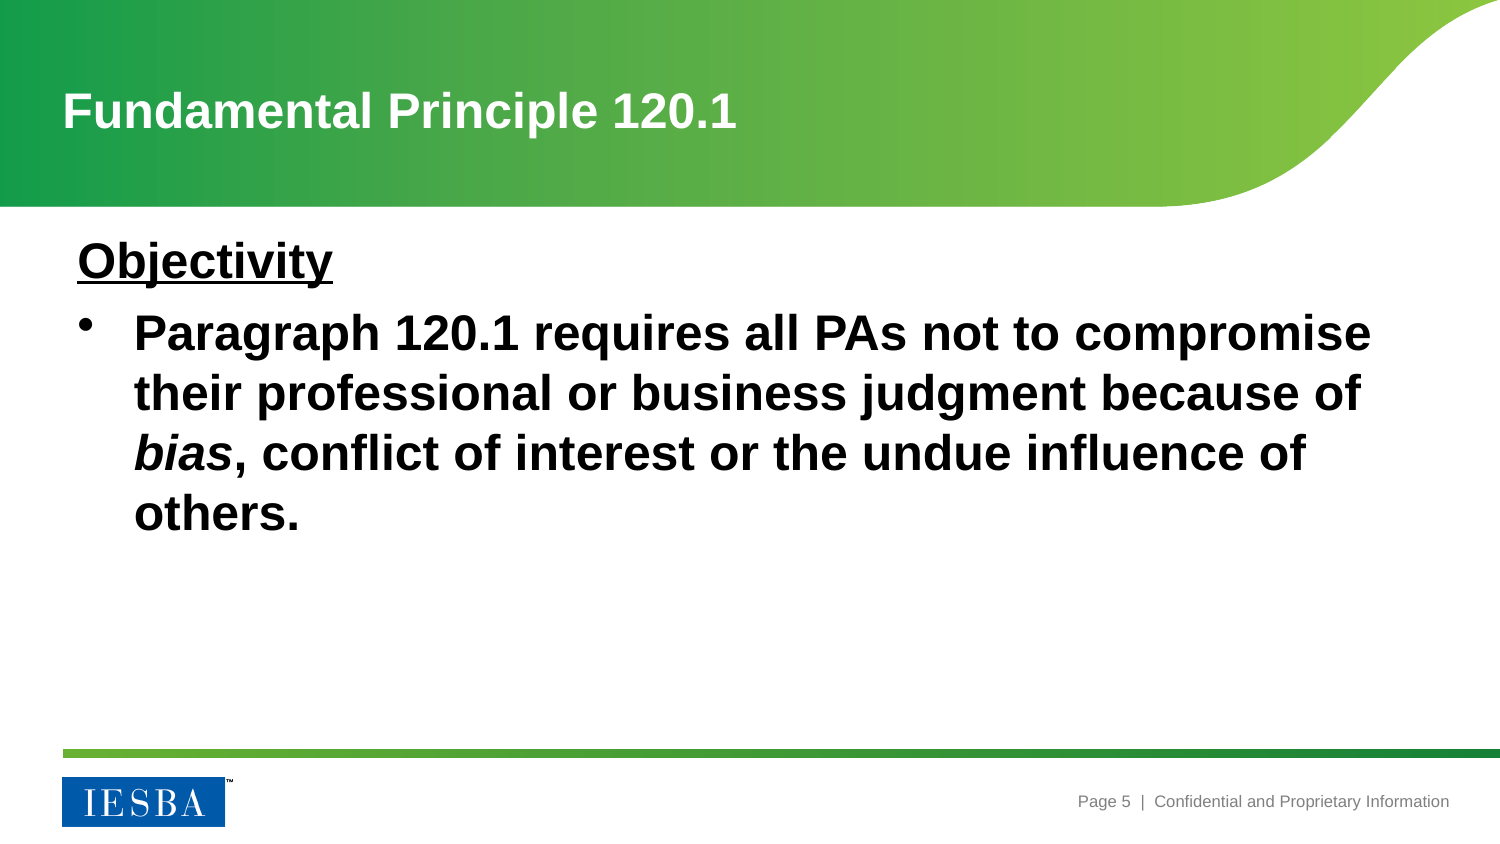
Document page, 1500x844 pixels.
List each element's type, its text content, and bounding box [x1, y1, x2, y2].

list Objectivity Paragraph 120.1 requires all PAs not to compromise their professional or business judgment because of bias, conflict of interest or the undue influence of others. [62, 220, 1450, 724]
picture [62, 777, 233, 827]
title Fundamental Principle 120.1 [62, 75, 1300, 142]
picture [0, 0, 1500, 207]
